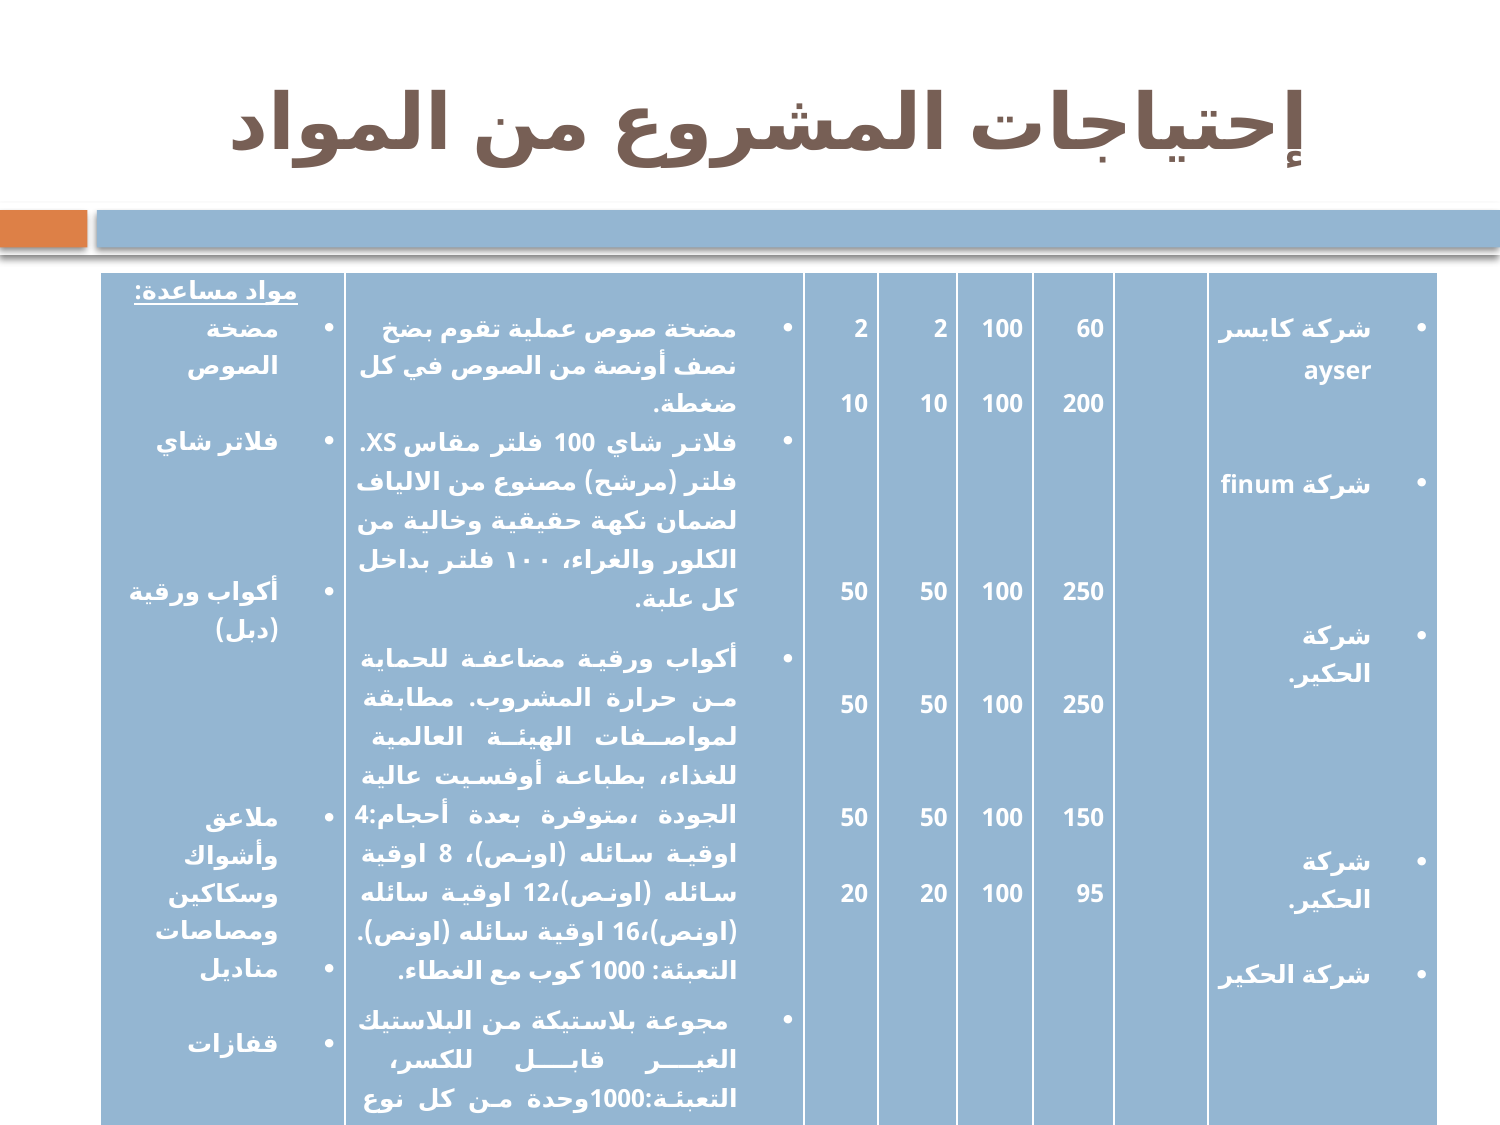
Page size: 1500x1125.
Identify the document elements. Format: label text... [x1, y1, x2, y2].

table_header مضخة صوص عملية تقوم بضخ نصف أونصة من الصوص في كل ضغطة. فلاتر شاي 100 فلتر مقاس XS. فلتر (مرشح) مصنوع من الالياف لضمان نكهة حقيقية وخالية من الكلور والغراء، ١٠٠ فلتر بداخل كل علبة. أكواب ورقية مضاعفة للحماية من حرارة المشروب. مطابقة لمواصفات الهيئة العالمية للغذاء، بطباعة أوفسيت عالية الجودة ،متوفرة بعدة أحجام:4 اوقية سائله (اونص)، 8 اوقية سائله (اونص)،12 اوقية سائله (اونص)،16 اوقية سائله (اونص). التعبئة: 1000 كوب مع الغطاء. مجوعة بلاستيكة من البلاستيك الغير قابل للكسر، التعبئة:1000وحدة من كل نوع داخل الصندوق. مناديل بحجم 20سم*20سم ،التعبئة: 1000حبة داخل الصنوق. التعبئة: 1000حبة داخل الصنوق. [346, 273, 803, 1125]
title إحتياجات المشروع من المواد [100, 37, 1438, 200]
table_header 2 10 50 50 50 20 [805, 273, 877, 1125]
table_header مواد مساعدة: مضخة الصوص فلاتر شاي أكواب ورقية (دبل) ملاعق وأشواك وسكاكين ومصاصات مناديل قفازات [101, 273, 344, 1125]
table_header شركة كايسر ayser شركة finum شركة الحكير. شركة الحكير. شركة الحكير [1209, 273, 1437, 1125]
table_header 100 100 100 100 100 100 [958, 273, 1032, 1125]
table_header 60 200 250 250 150 95 [1034, 273, 1113, 1125]
table_header 2 10 50 50 50 20 [879, 273, 956, 1125]
table_header [1115, 273, 1207, 1125]
